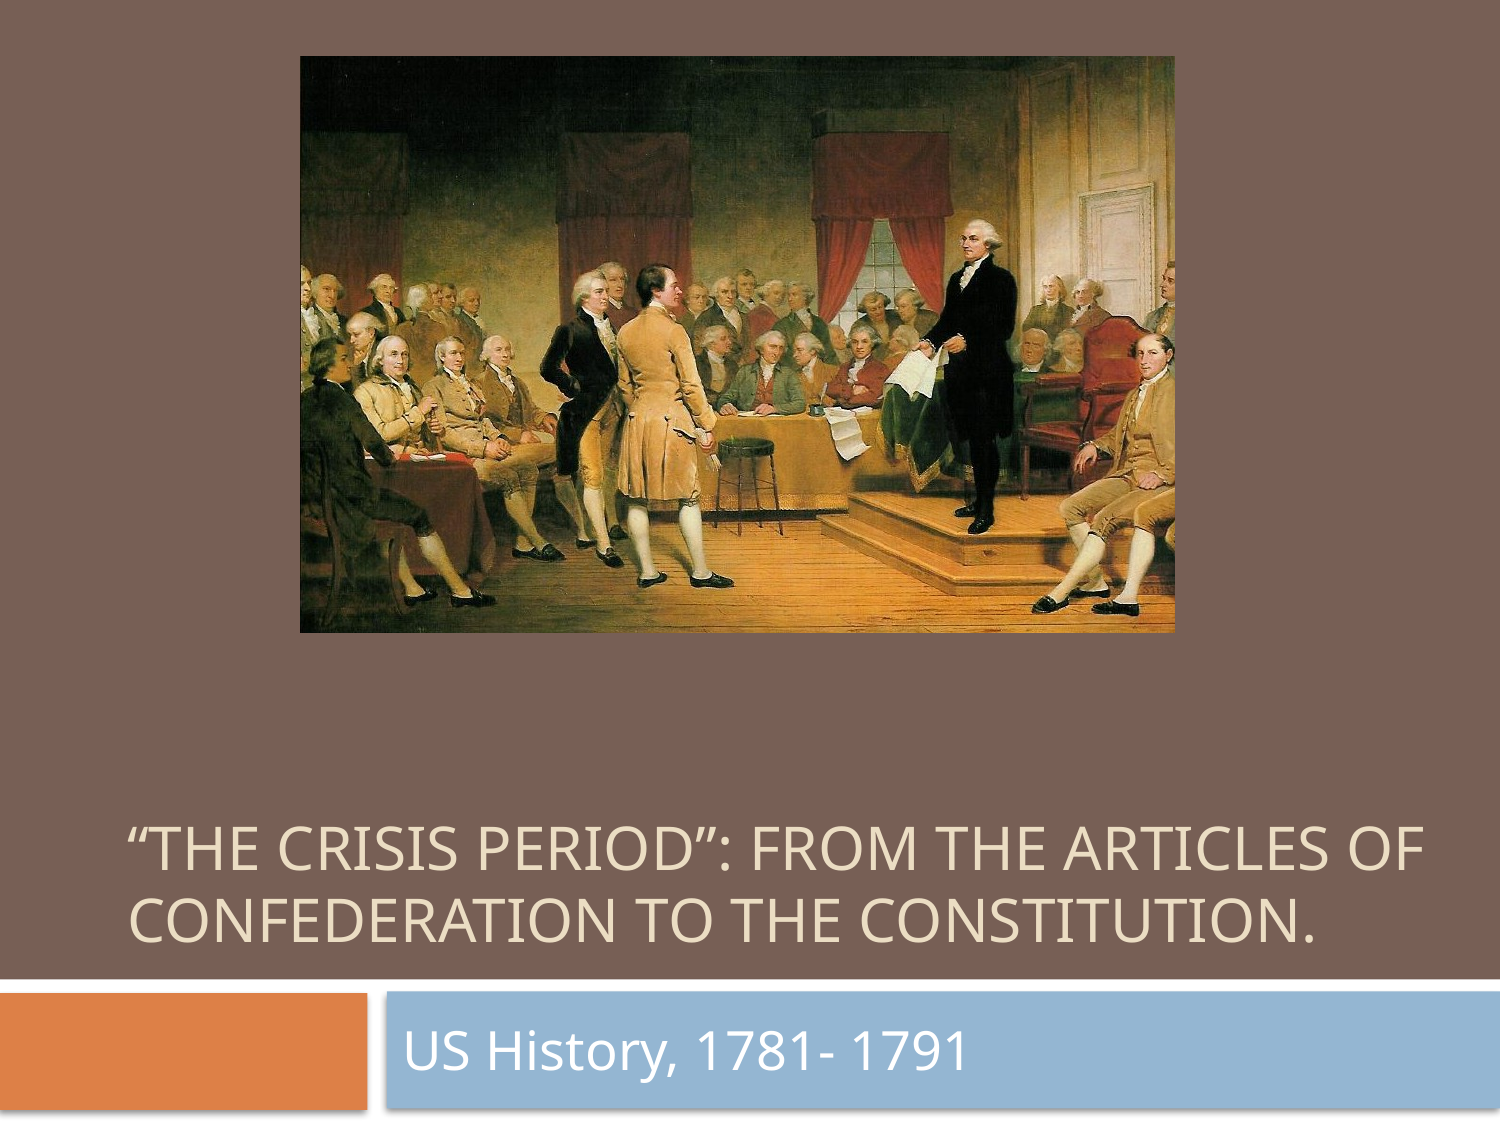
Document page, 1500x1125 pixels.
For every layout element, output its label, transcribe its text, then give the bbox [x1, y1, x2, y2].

title “The Crisis Period”: from the Articles of Confederation to the Constitution. [112, 737, 1450, 963]
subtitle US History, 1781- 1791 [387, 992, 1488, 1105]
picture [299, 56, 1176, 633]
